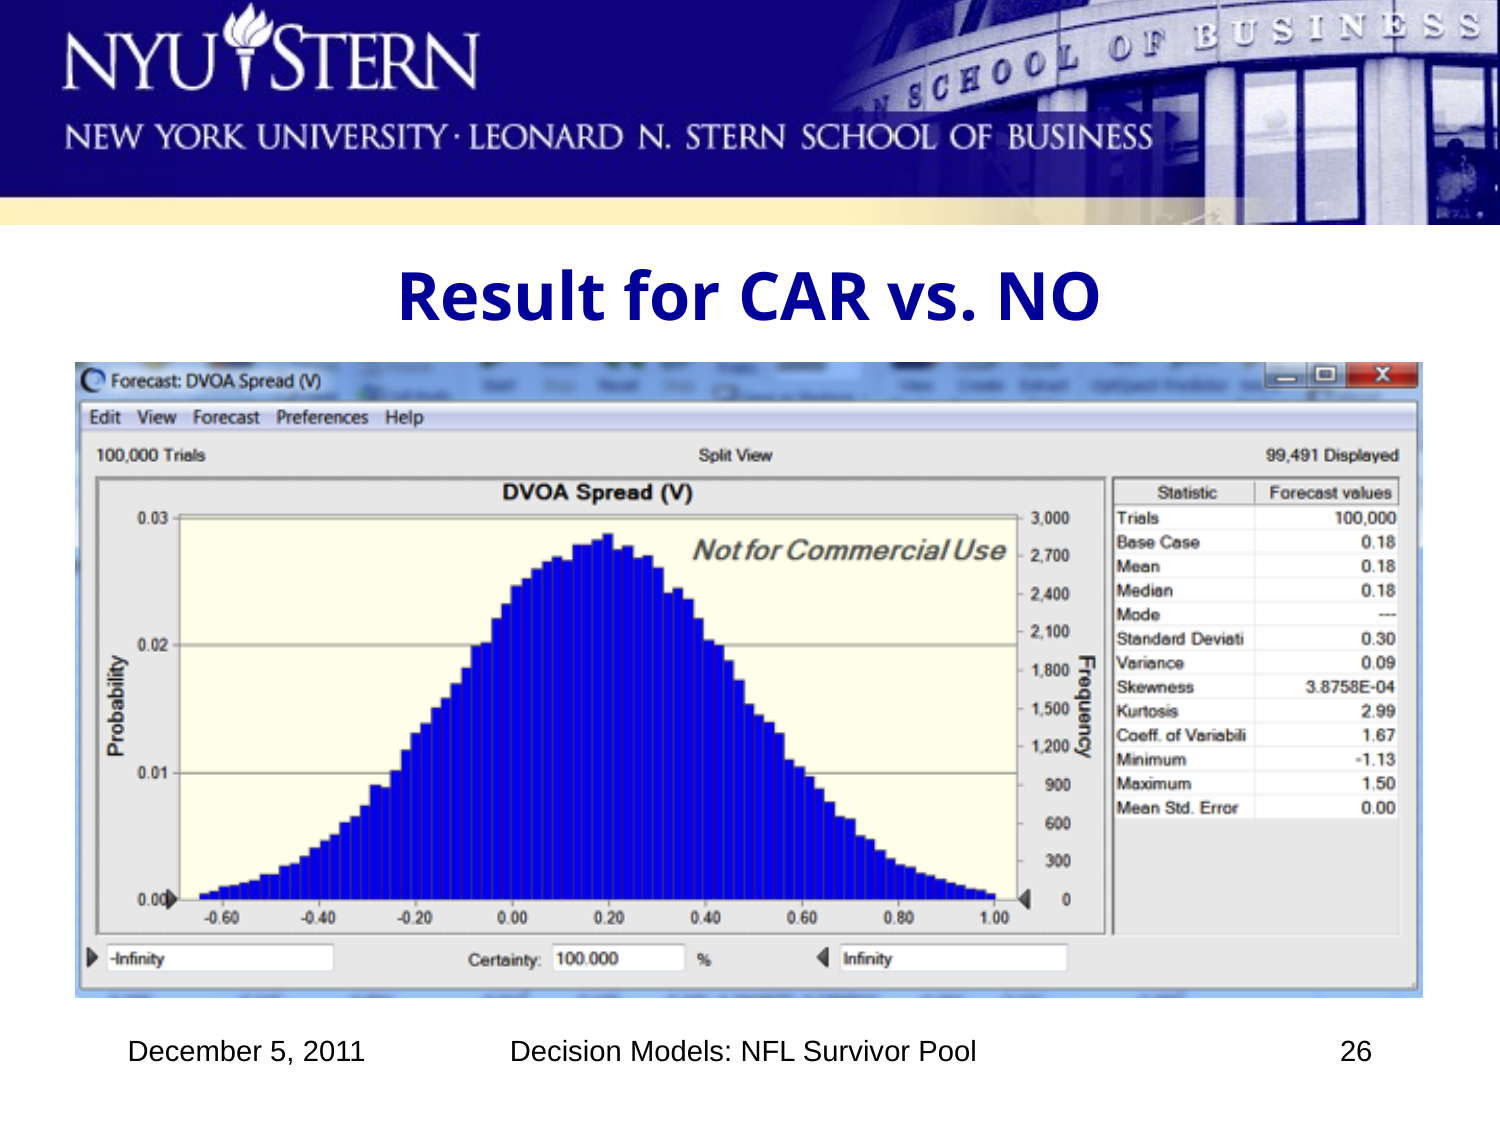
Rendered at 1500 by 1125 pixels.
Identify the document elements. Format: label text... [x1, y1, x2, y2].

title Result for CAR vs. NO [112, 224, 1388, 360]
footer Decision Models: NFL Survivor Pool [474, 1025, 1013, 1100]
picture [74, 362, 1424, 999]
picture [0, 0, 1500, 225]
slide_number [112, 1025, 425, 1100]
slide_number 26 [1074, 1025, 1388, 1100]
